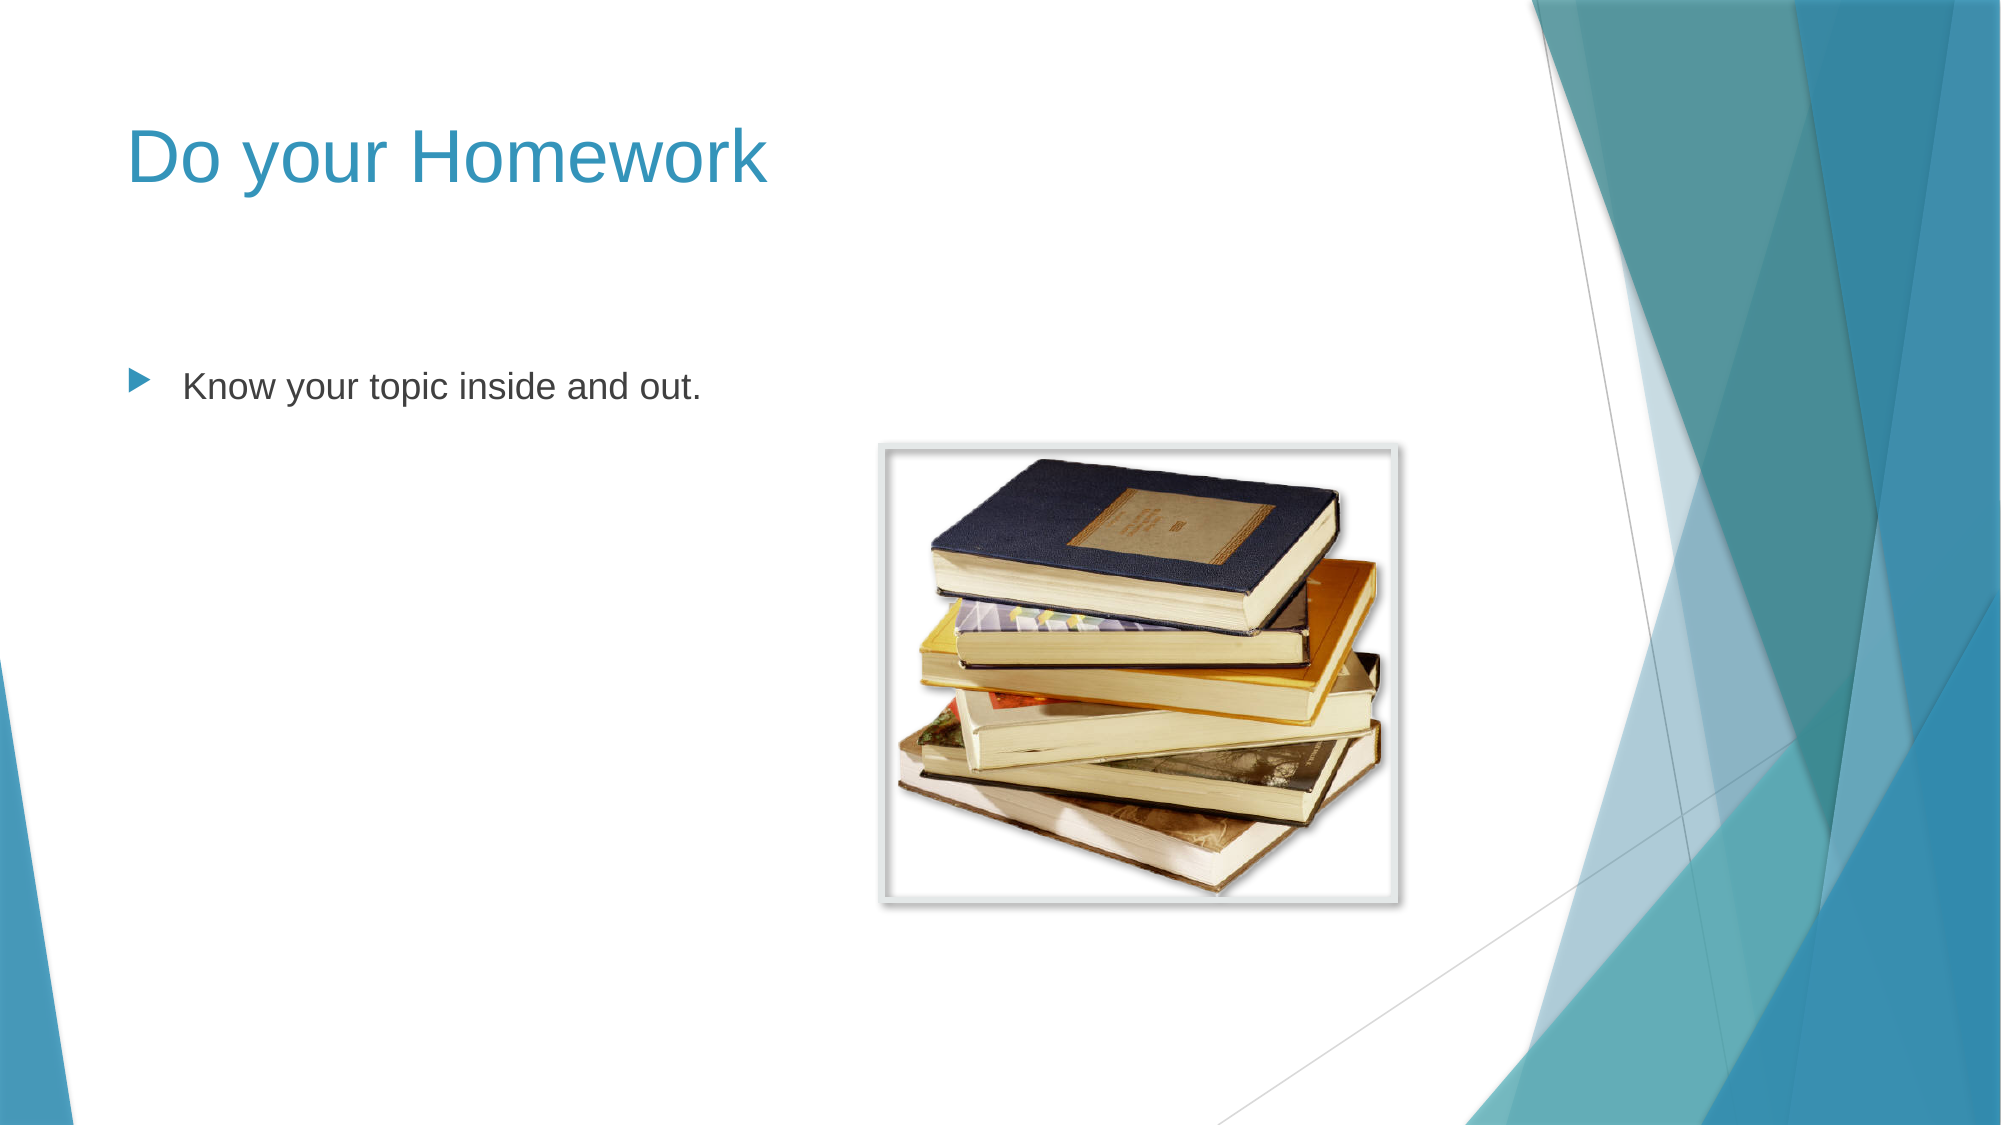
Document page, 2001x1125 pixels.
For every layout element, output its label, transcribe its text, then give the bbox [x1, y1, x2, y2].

list Know your topic inside and out. [111, 354, 798, 992]
title Do your Homework [111, 99, 1522, 317]
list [884, 448, 1392, 897]
